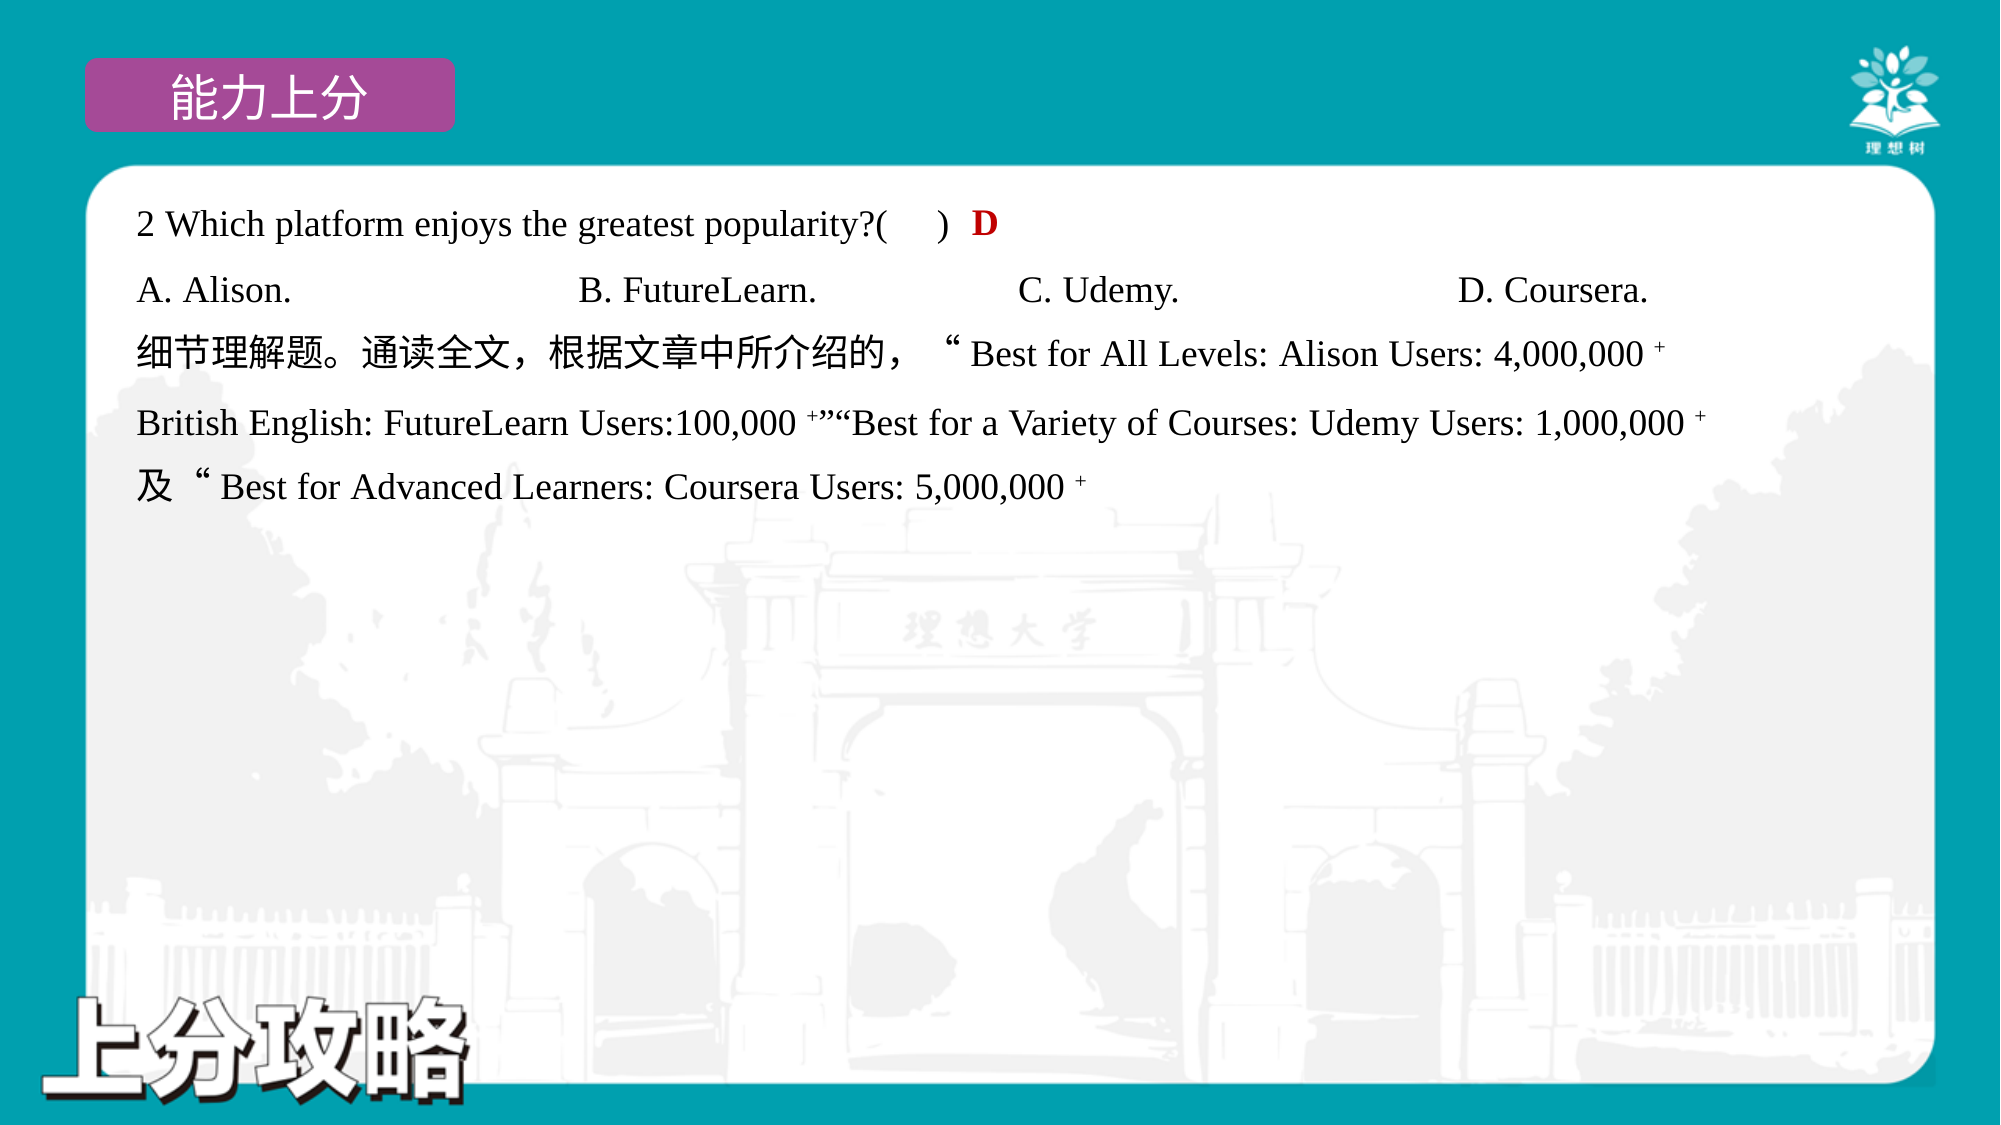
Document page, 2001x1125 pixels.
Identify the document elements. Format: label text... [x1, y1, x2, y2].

picture [0, 0, 2000, 1125]
text_box 细节理解题。通读全文，根据文章中所介绍的，“Best for All Levels: Alison Users: 4,000,000 + ”“Best for British English: FutureLearn Users:100,000 +”“Best for a Variety of Courses: Udemy Users: 1,000,000 + ”以 及“Best for Advanced Learners: Coursera Users: 5,000,000 + ”可知，Coursera平台的用户最多。故选D项。 [136, 304, 1865, 501]
text_box D [958, 176, 1013, 236]
text_box 2 Which platform enjoys the greatest popularity?( ) [136, 176, 1865, 237]
text_box A. Alison. B. FutureLearn. C. Udemy. D. Coursera. [136, 243, 1865, 303]
